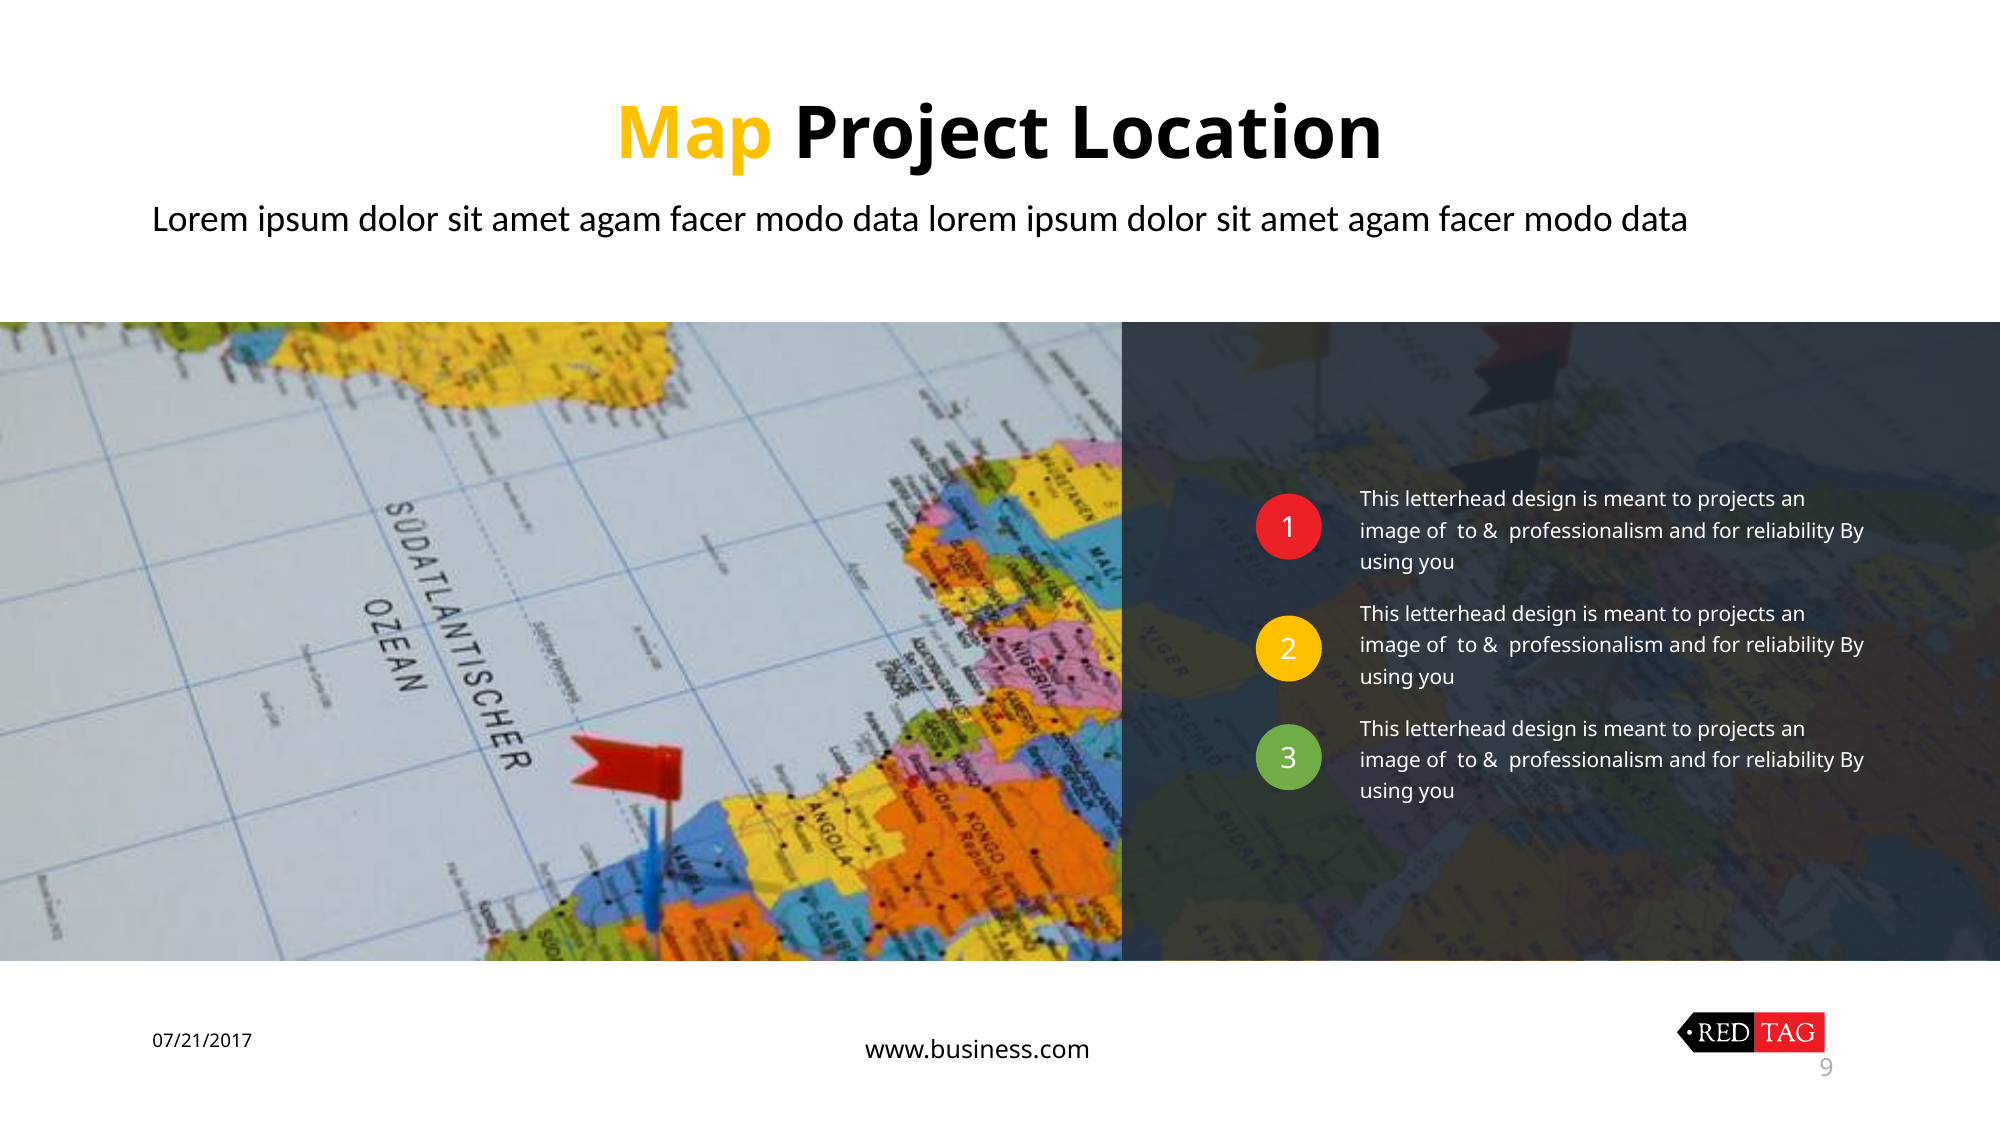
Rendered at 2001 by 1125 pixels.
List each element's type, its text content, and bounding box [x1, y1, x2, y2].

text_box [137, 1012, 1825, 1073]
title Map Project Location [137, 78, 1863, 186]
subtitle Lorem ipsum dolor sit amet agam facer modo data lorem ipsum dolor sit amet agam facer modo data [137, 186, 1863, 227]
picture [0, 322, 2000, 961]
slide_number 9 [1790, 1042, 1863, 1094]
